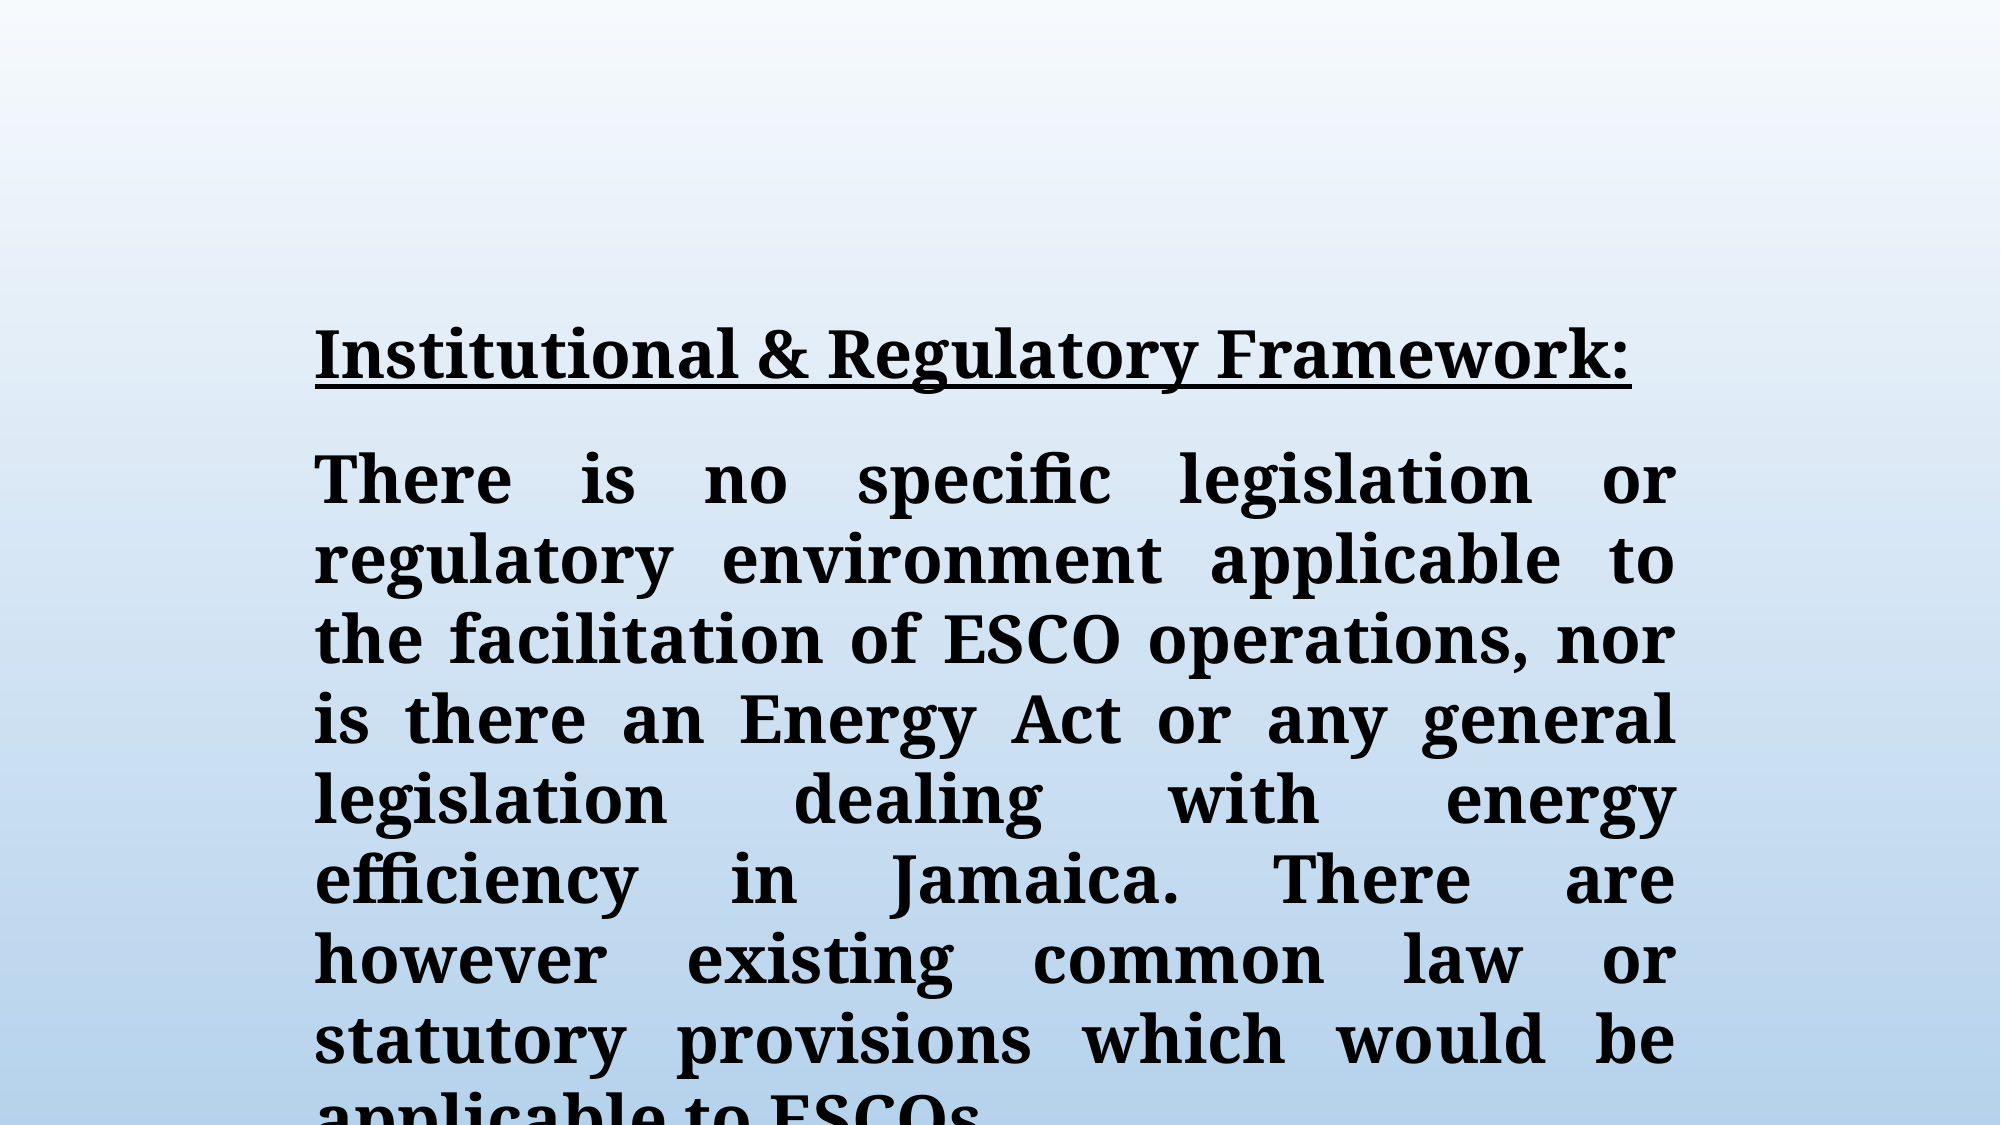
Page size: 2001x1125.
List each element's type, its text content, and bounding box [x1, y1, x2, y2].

text_box Institutional & Regulatory Framework: There is no specific legislation or regulatory environment applicable to the facilitation of ESCO operations, nor is there an Energy Act or any general legislation dealing with energy efficiency in Jamaica. There are however existing common law or statutory provisions which would be applicable to ESCOs. [299, 224, 1693, 1125]
